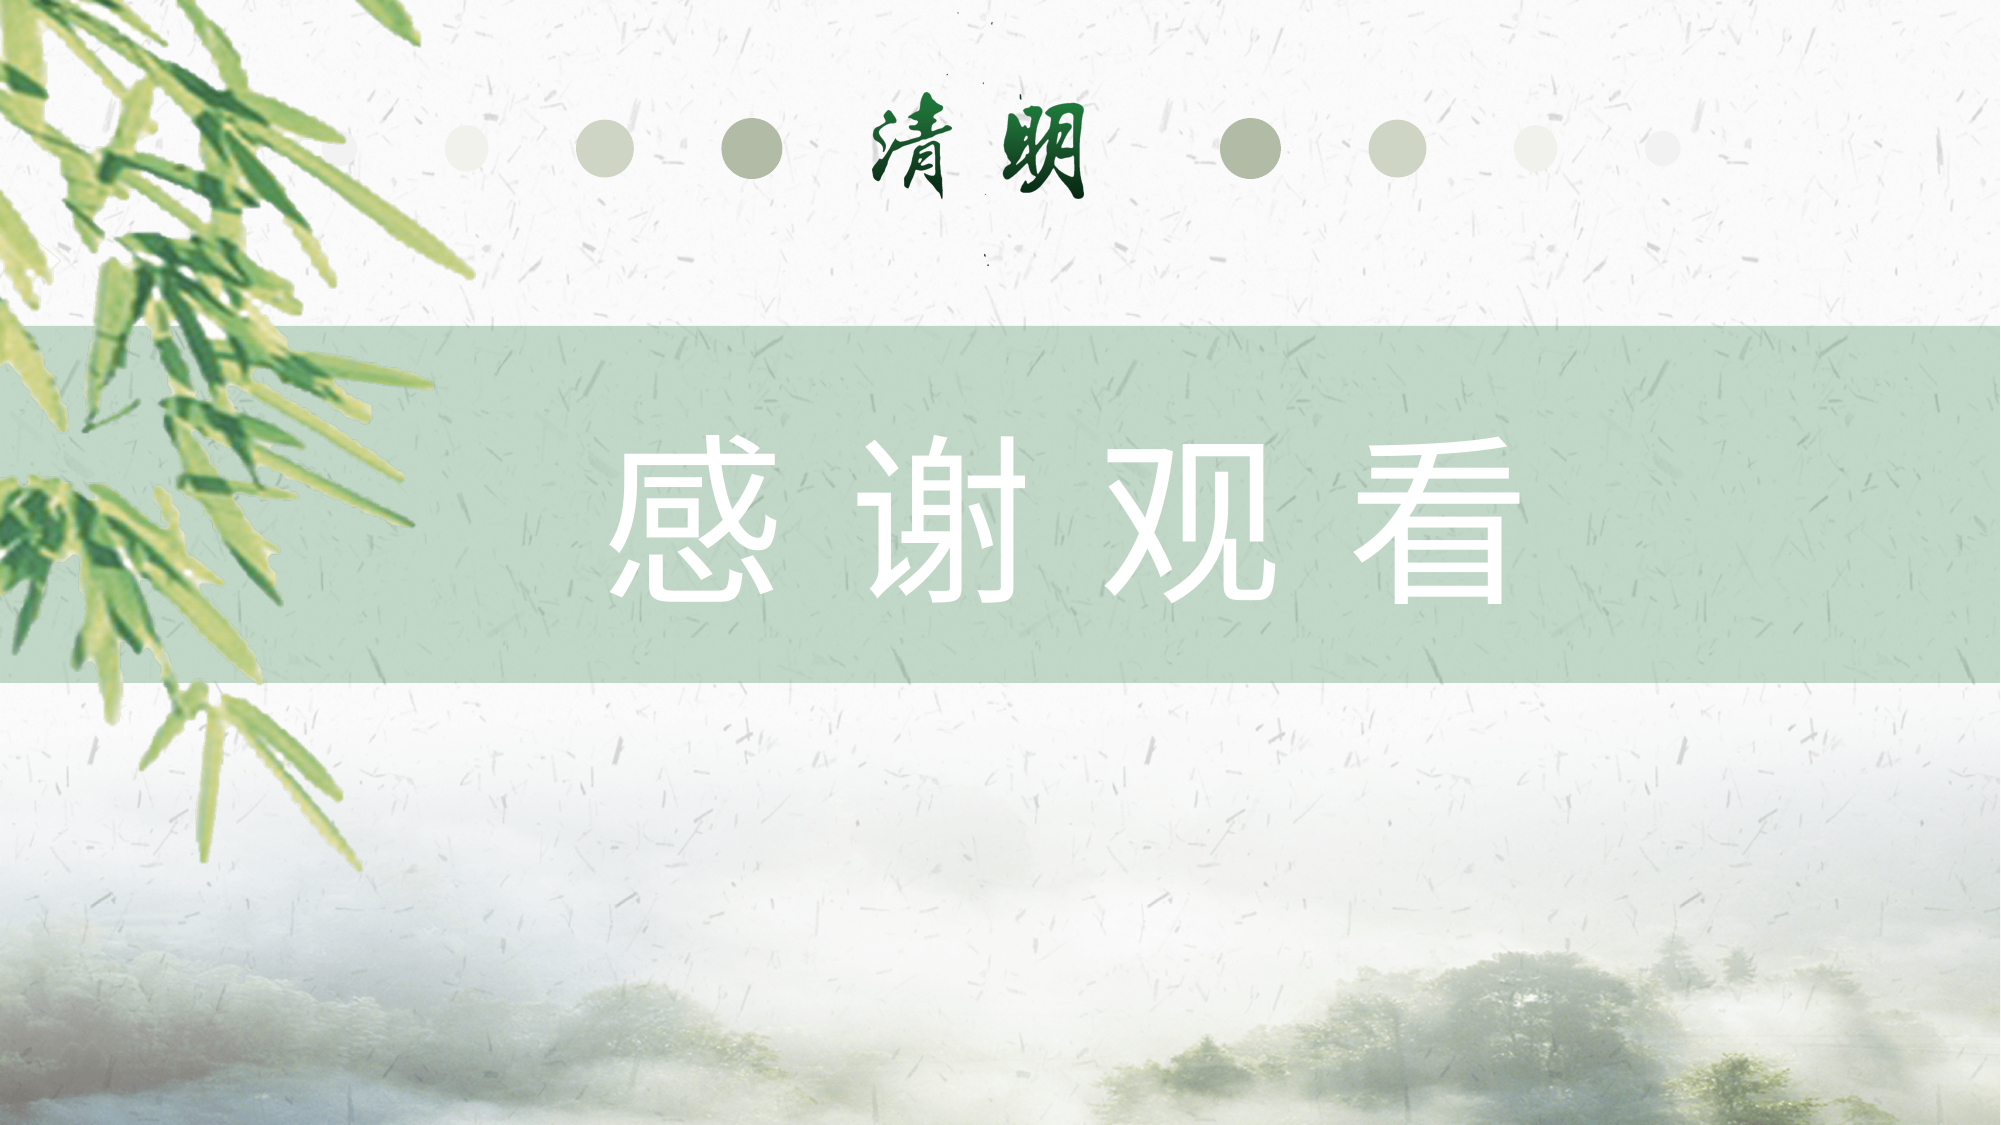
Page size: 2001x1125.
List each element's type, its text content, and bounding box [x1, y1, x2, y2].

picture [0, 0, 2001, 1125]
text_box 感 谢 观 看 [586, 398, 1679, 634]
text_box [568, 325, 2000, 684]
